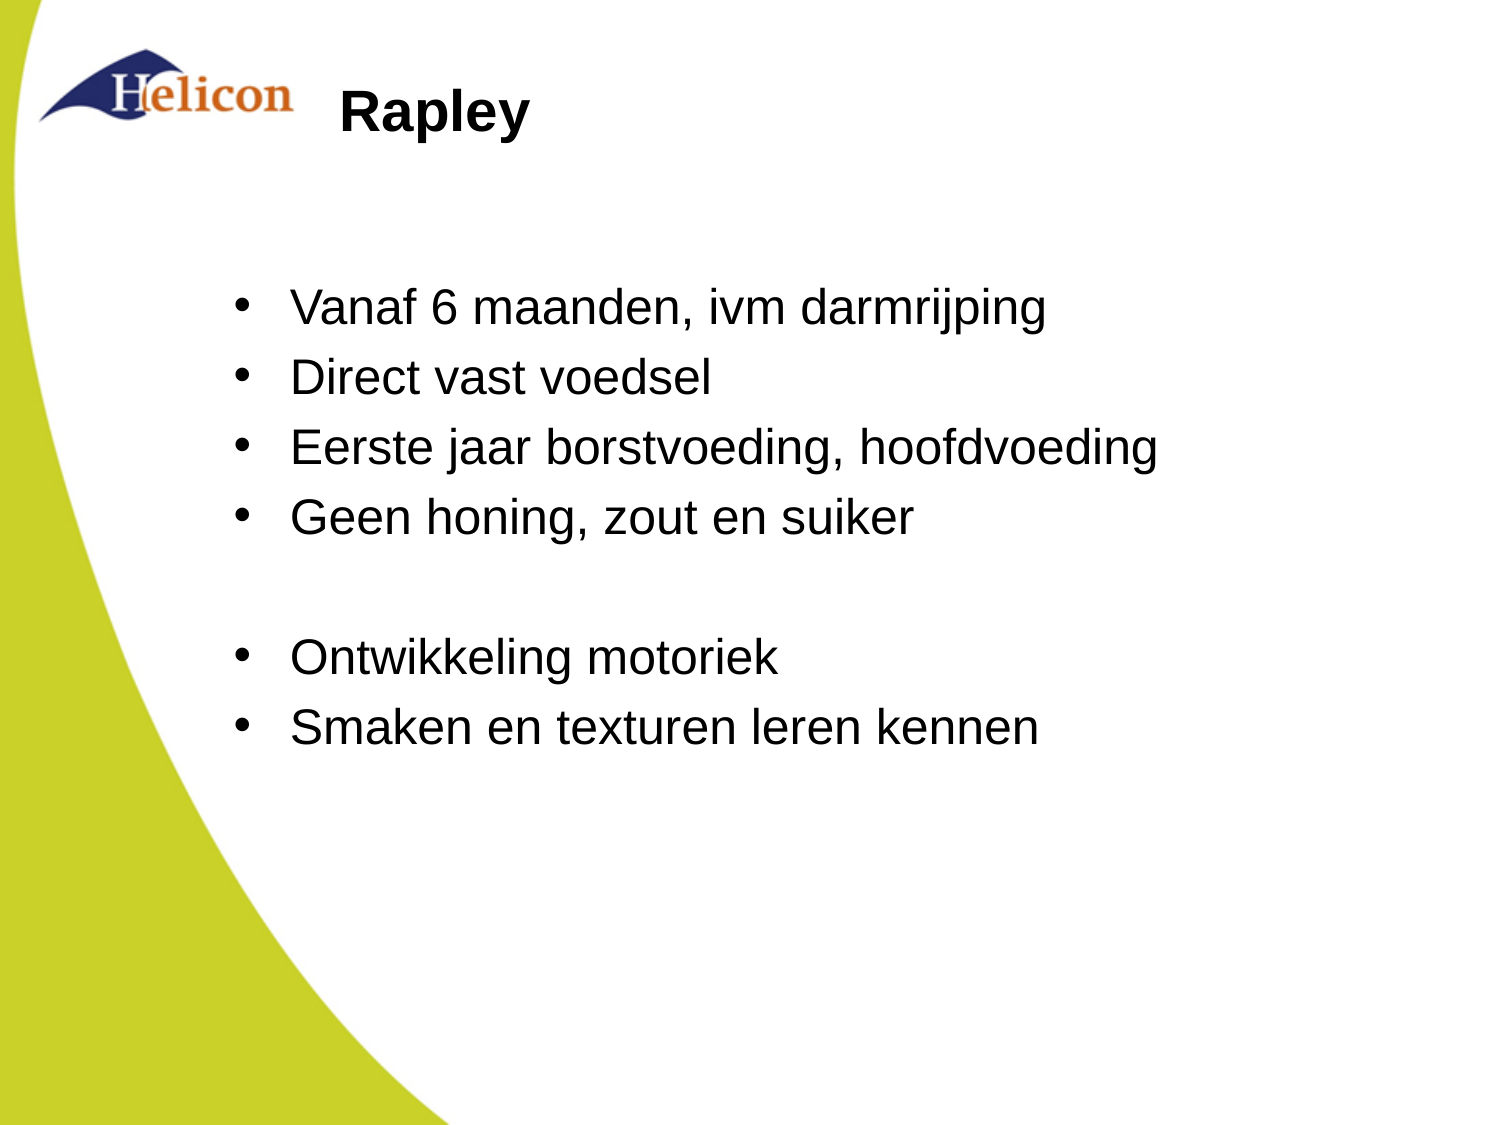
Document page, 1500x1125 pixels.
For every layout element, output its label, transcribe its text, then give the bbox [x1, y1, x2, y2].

list Vanaf 6 maanden, ivm darmrijping Direct vast voedsel Eerste jaar borstvoeding, hoofdvoeding Geen honing, zout en suiker Ontwikkeling motoriek Smaken en texturen leren kennen [218, 267, 1307, 835]
picture [0, 0, 1500, 1125]
title Rapley [324, 54, 1415, 161]
